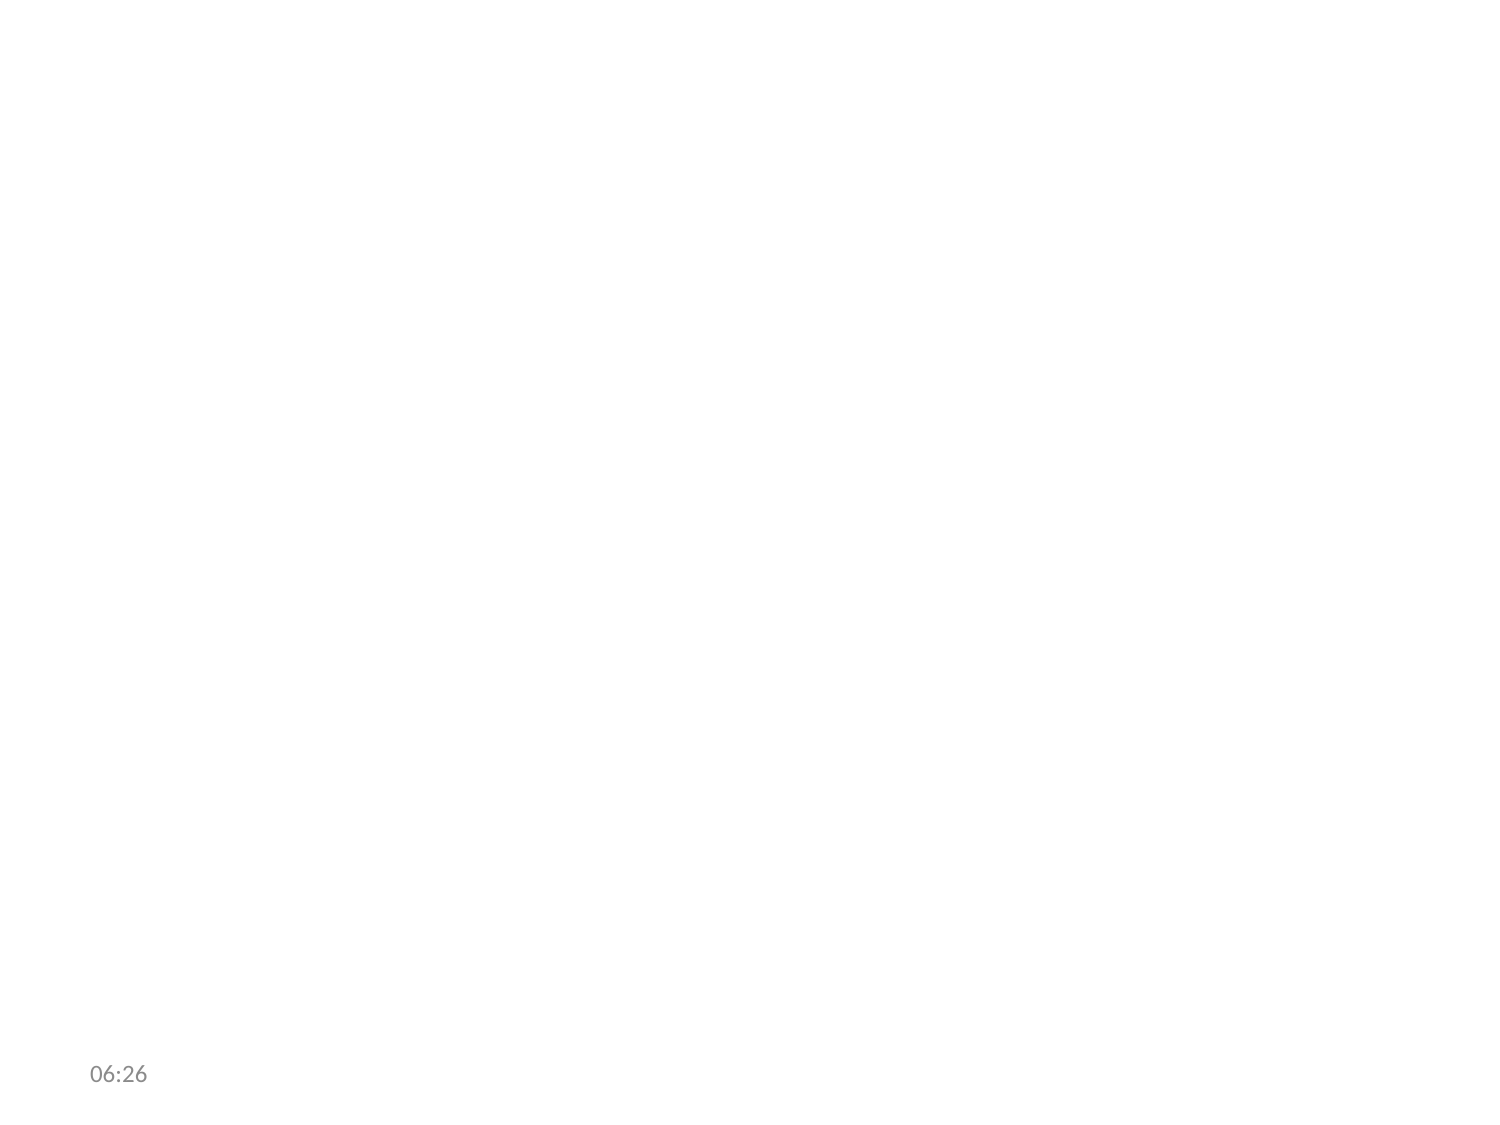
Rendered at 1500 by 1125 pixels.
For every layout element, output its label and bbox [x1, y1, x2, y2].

slide_number [75, 1042, 425, 1103]
